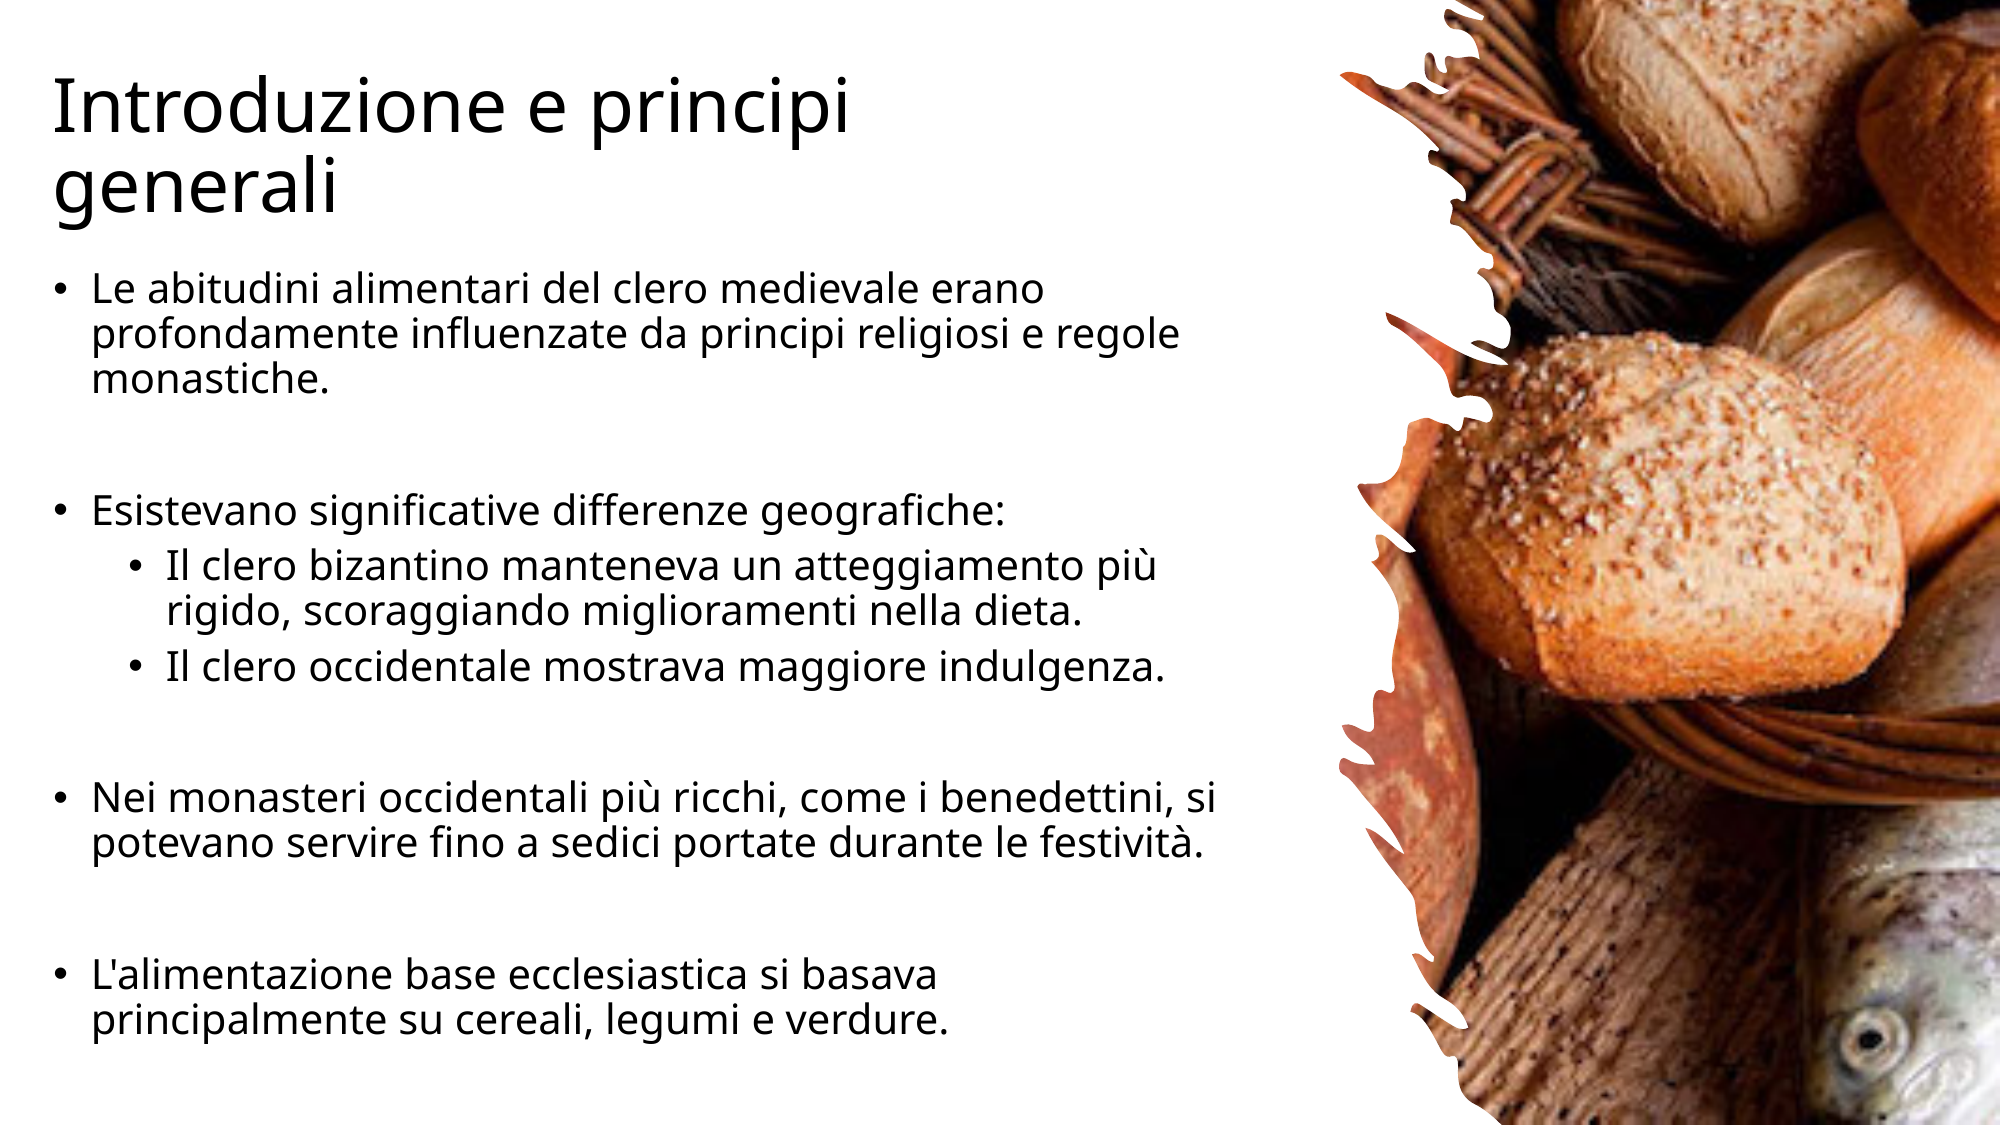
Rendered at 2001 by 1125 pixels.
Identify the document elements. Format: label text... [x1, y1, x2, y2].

picture [1338, 0, 2000, 1125]
title Introduzione e principi generali [37, 0, 1139, 297]
list Le abitudini alimentari del clero medievale erano profondamente influenzate da principi religiosi e regole monastiche. Esistevano significative differenze geografiche: Il clero bizantino manteneva un atteggiamento più rigido, scoraggiando miglioramenti nella dieta. Il clero occidentale mostrava maggiore indulgenza. Nei monasteri occidentali più ricchi, come i benedettini, si potevano servire fino a sedici portate durante le festività. L'alimentazione base ecclesiastica si basava principalmente su cereali, legumi e verdure. [38, 260, 1241, 891]
text_box [0, 0, 1338, 1125]
